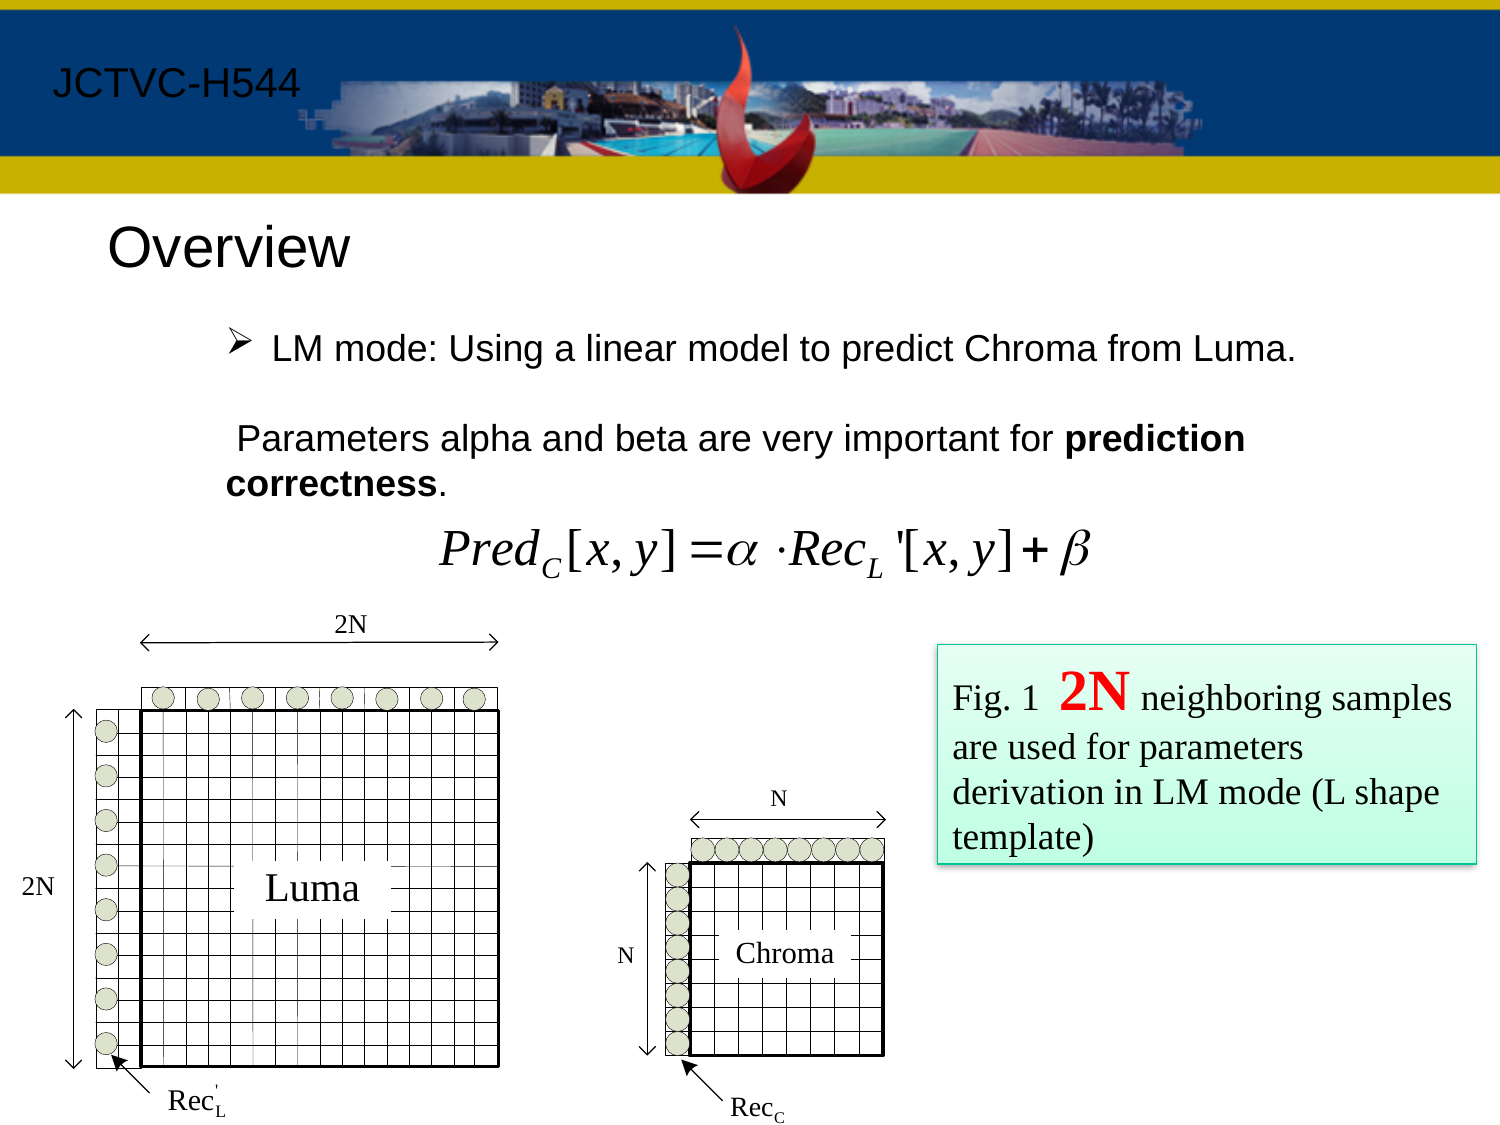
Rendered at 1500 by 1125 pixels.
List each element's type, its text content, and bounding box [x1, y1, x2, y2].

text_box Fig. 1 2N neighboring samples are used for parameters derivation in LM mode (L shape template) [1004, 644, 1477, 865]
title JCTVC-H544 [37, 0, 1476, 163]
text_box Overview [0, 202, 459, 287]
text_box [429, 513, 1106, 592]
picture [0, 0, 1500, 1125]
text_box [0, 596, 1001, 1125]
text_box LM mode: Using a linear model to predict Chroma from Luma. Parameters alpha and beta are very important for prediction correctness. [210, 316, 1325, 512]
